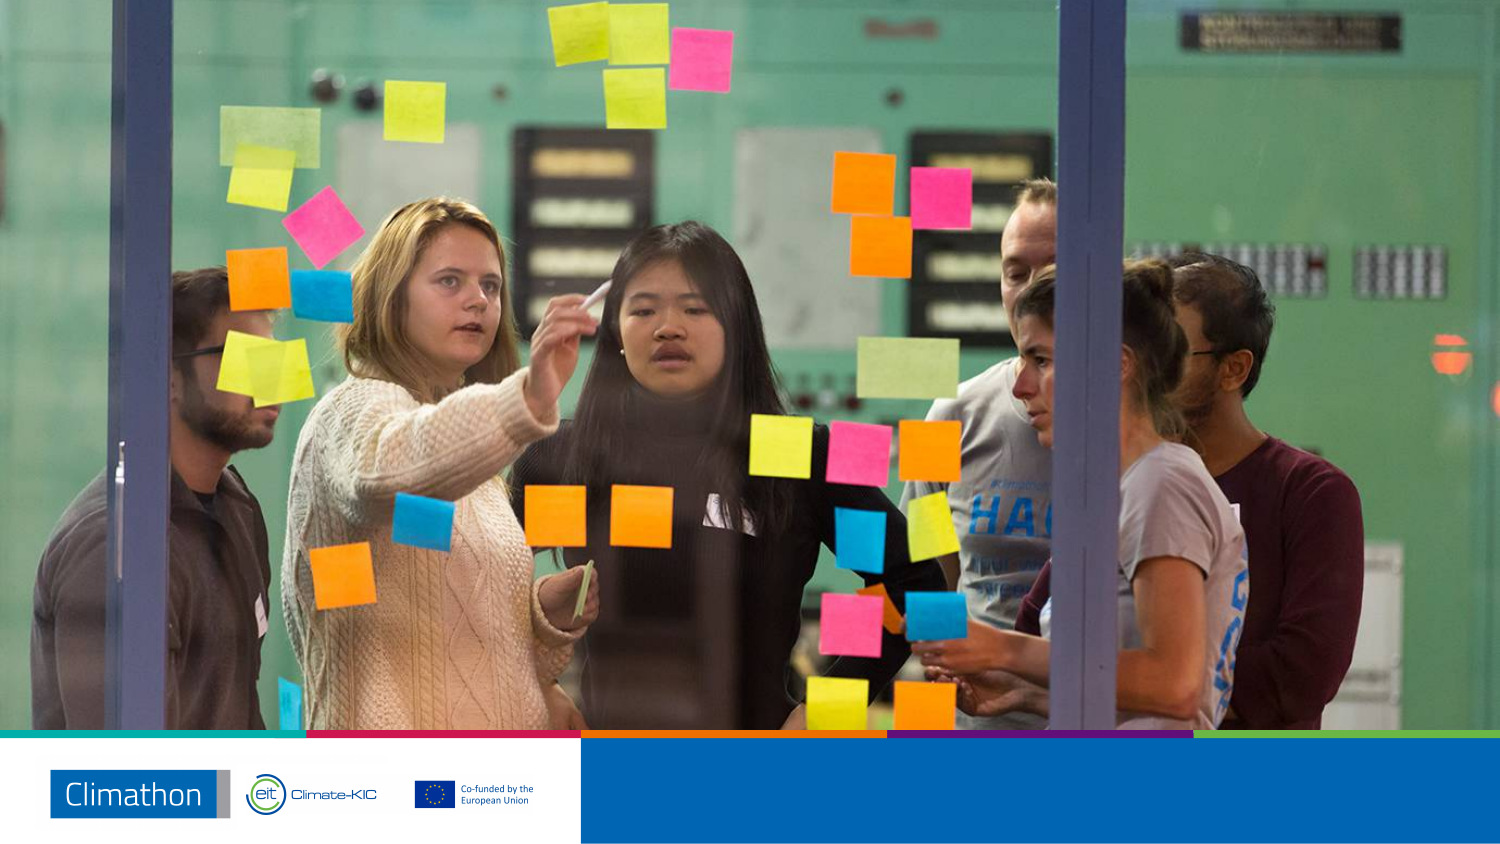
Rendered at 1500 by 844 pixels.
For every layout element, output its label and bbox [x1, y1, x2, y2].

picture [35, 755, 388, 831]
picture [0, 0, 1500, 730]
text_box [236, 763, 551, 832]
